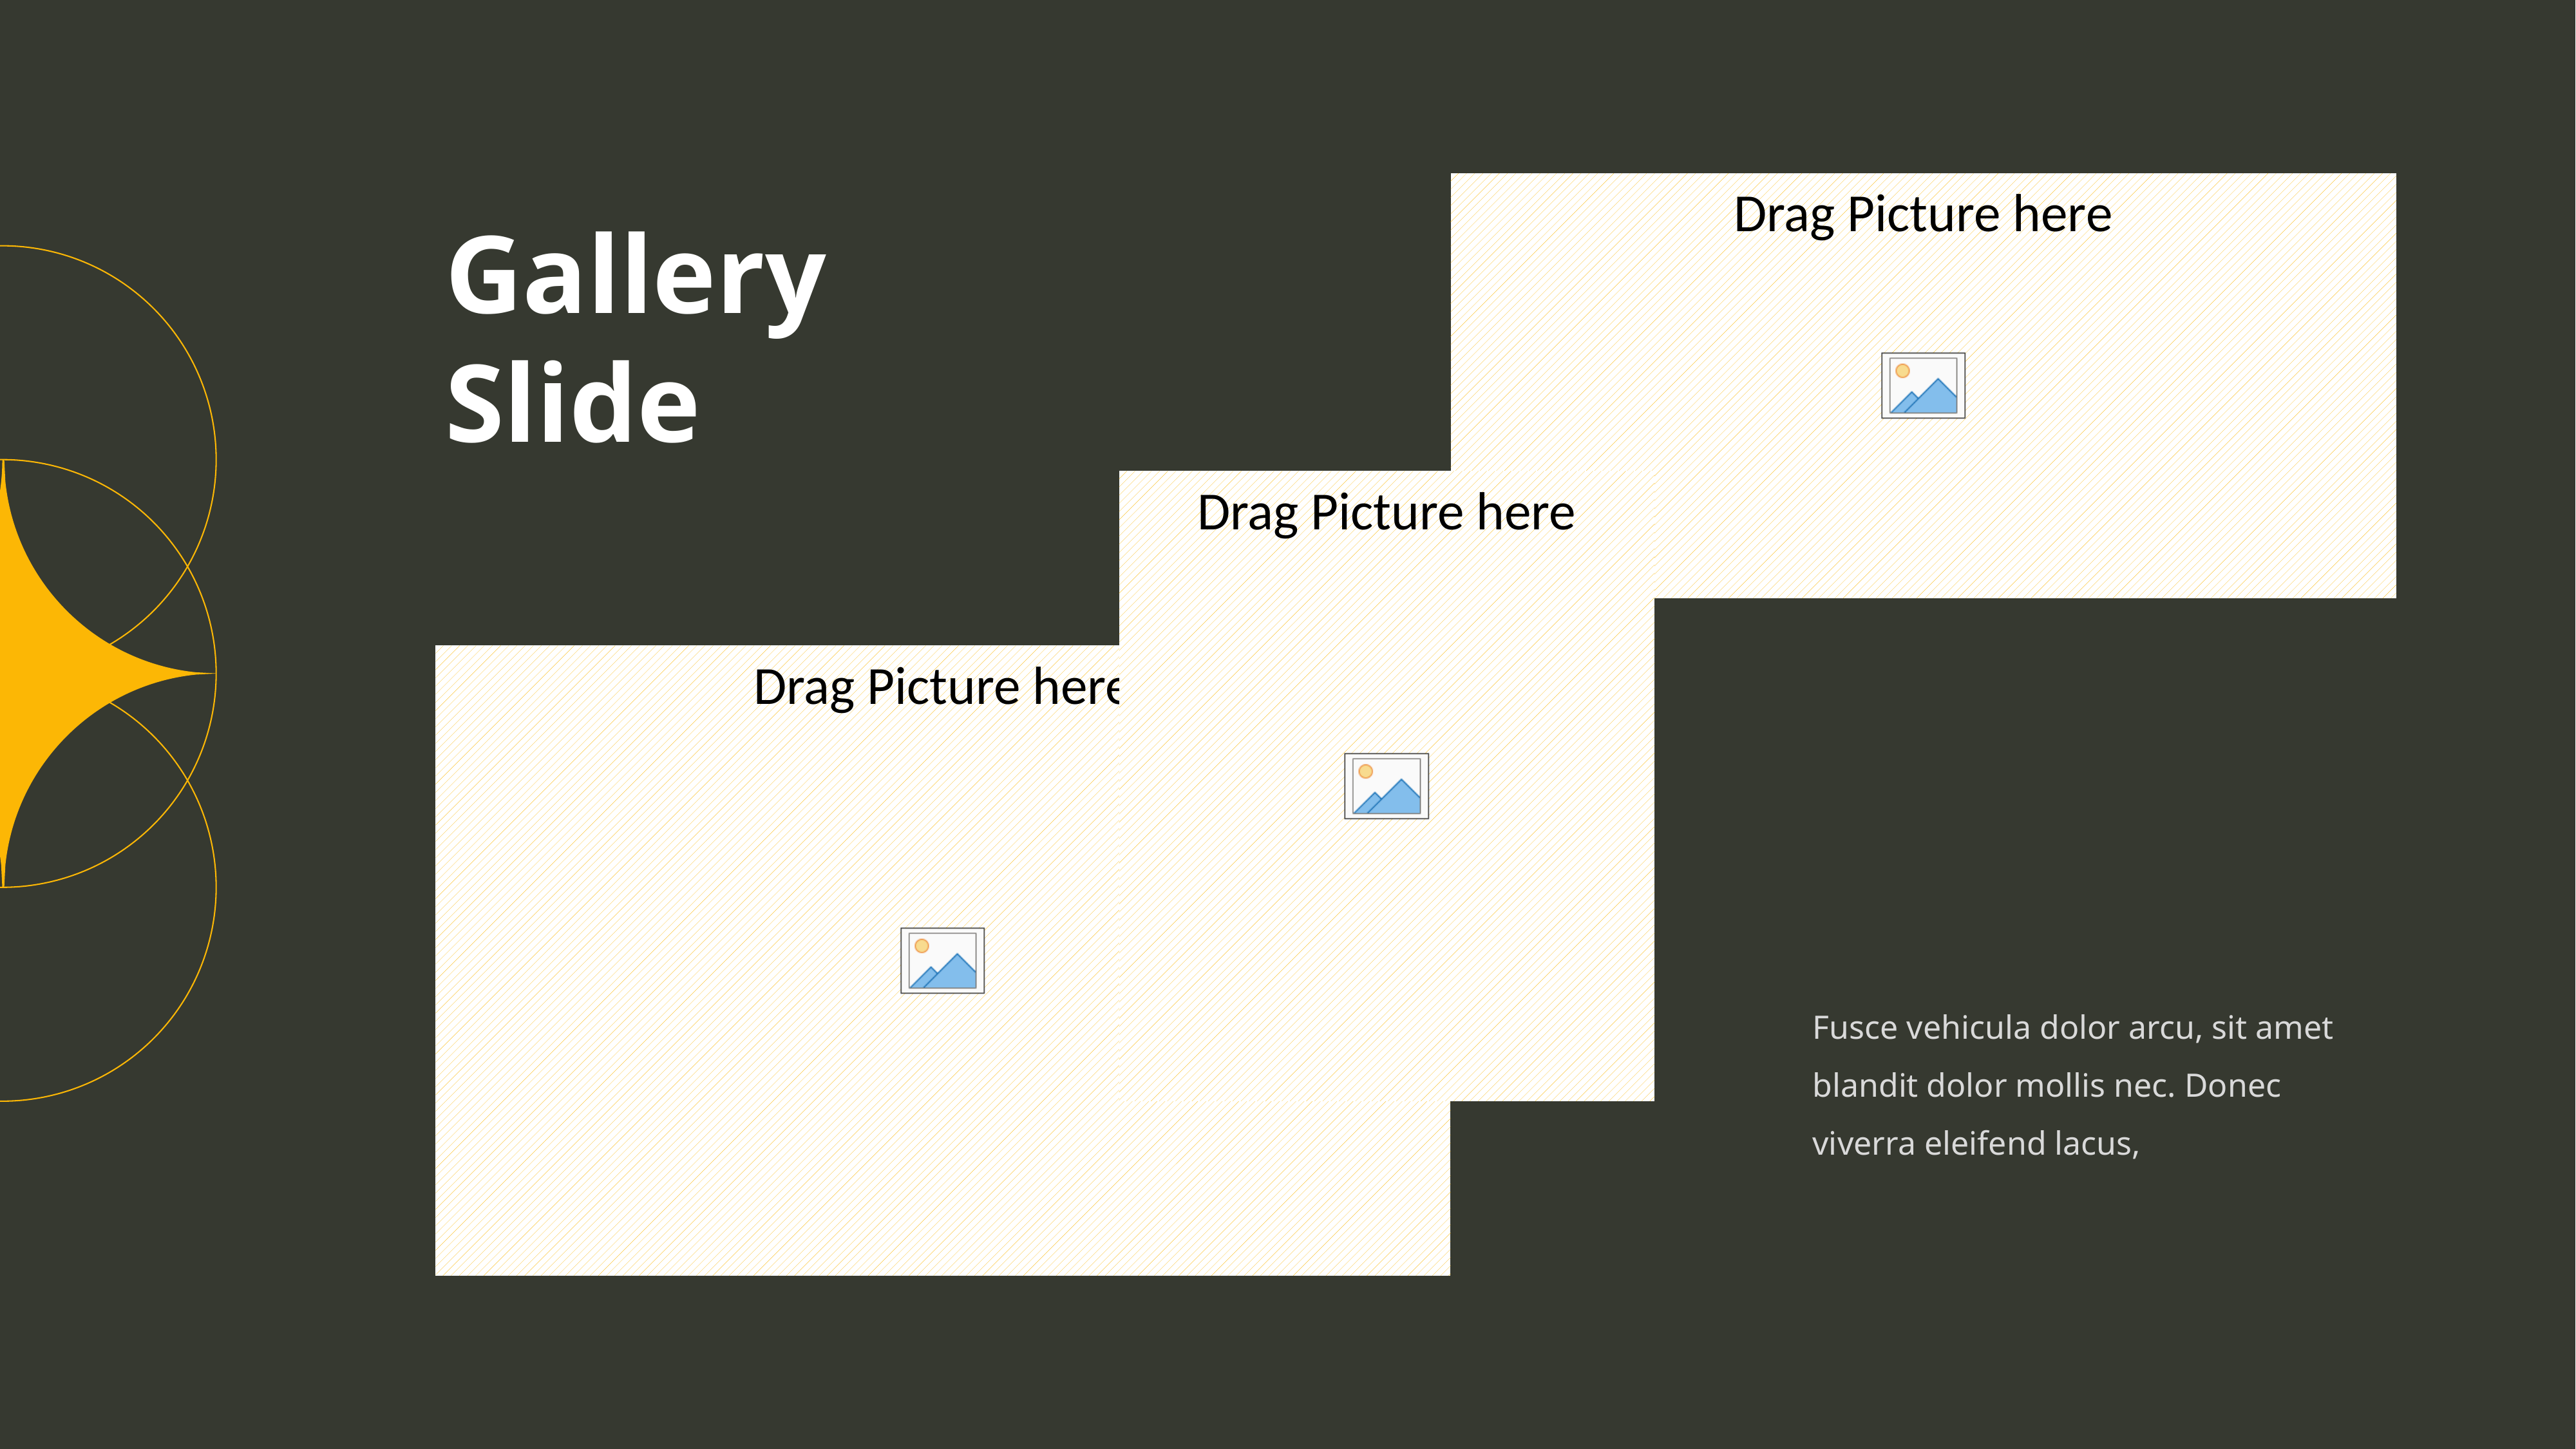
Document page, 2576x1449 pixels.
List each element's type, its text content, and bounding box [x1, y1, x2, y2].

text_box Fusce vehicula dolor arcu, sit amet blandit dolor mollis nec. Donec viverra eleifend lacus, [1803, 982, 2396, 1166]
picture [435, 173, 2396, 1276]
text_box Gallery Slide [435, 201, 1074, 468]
